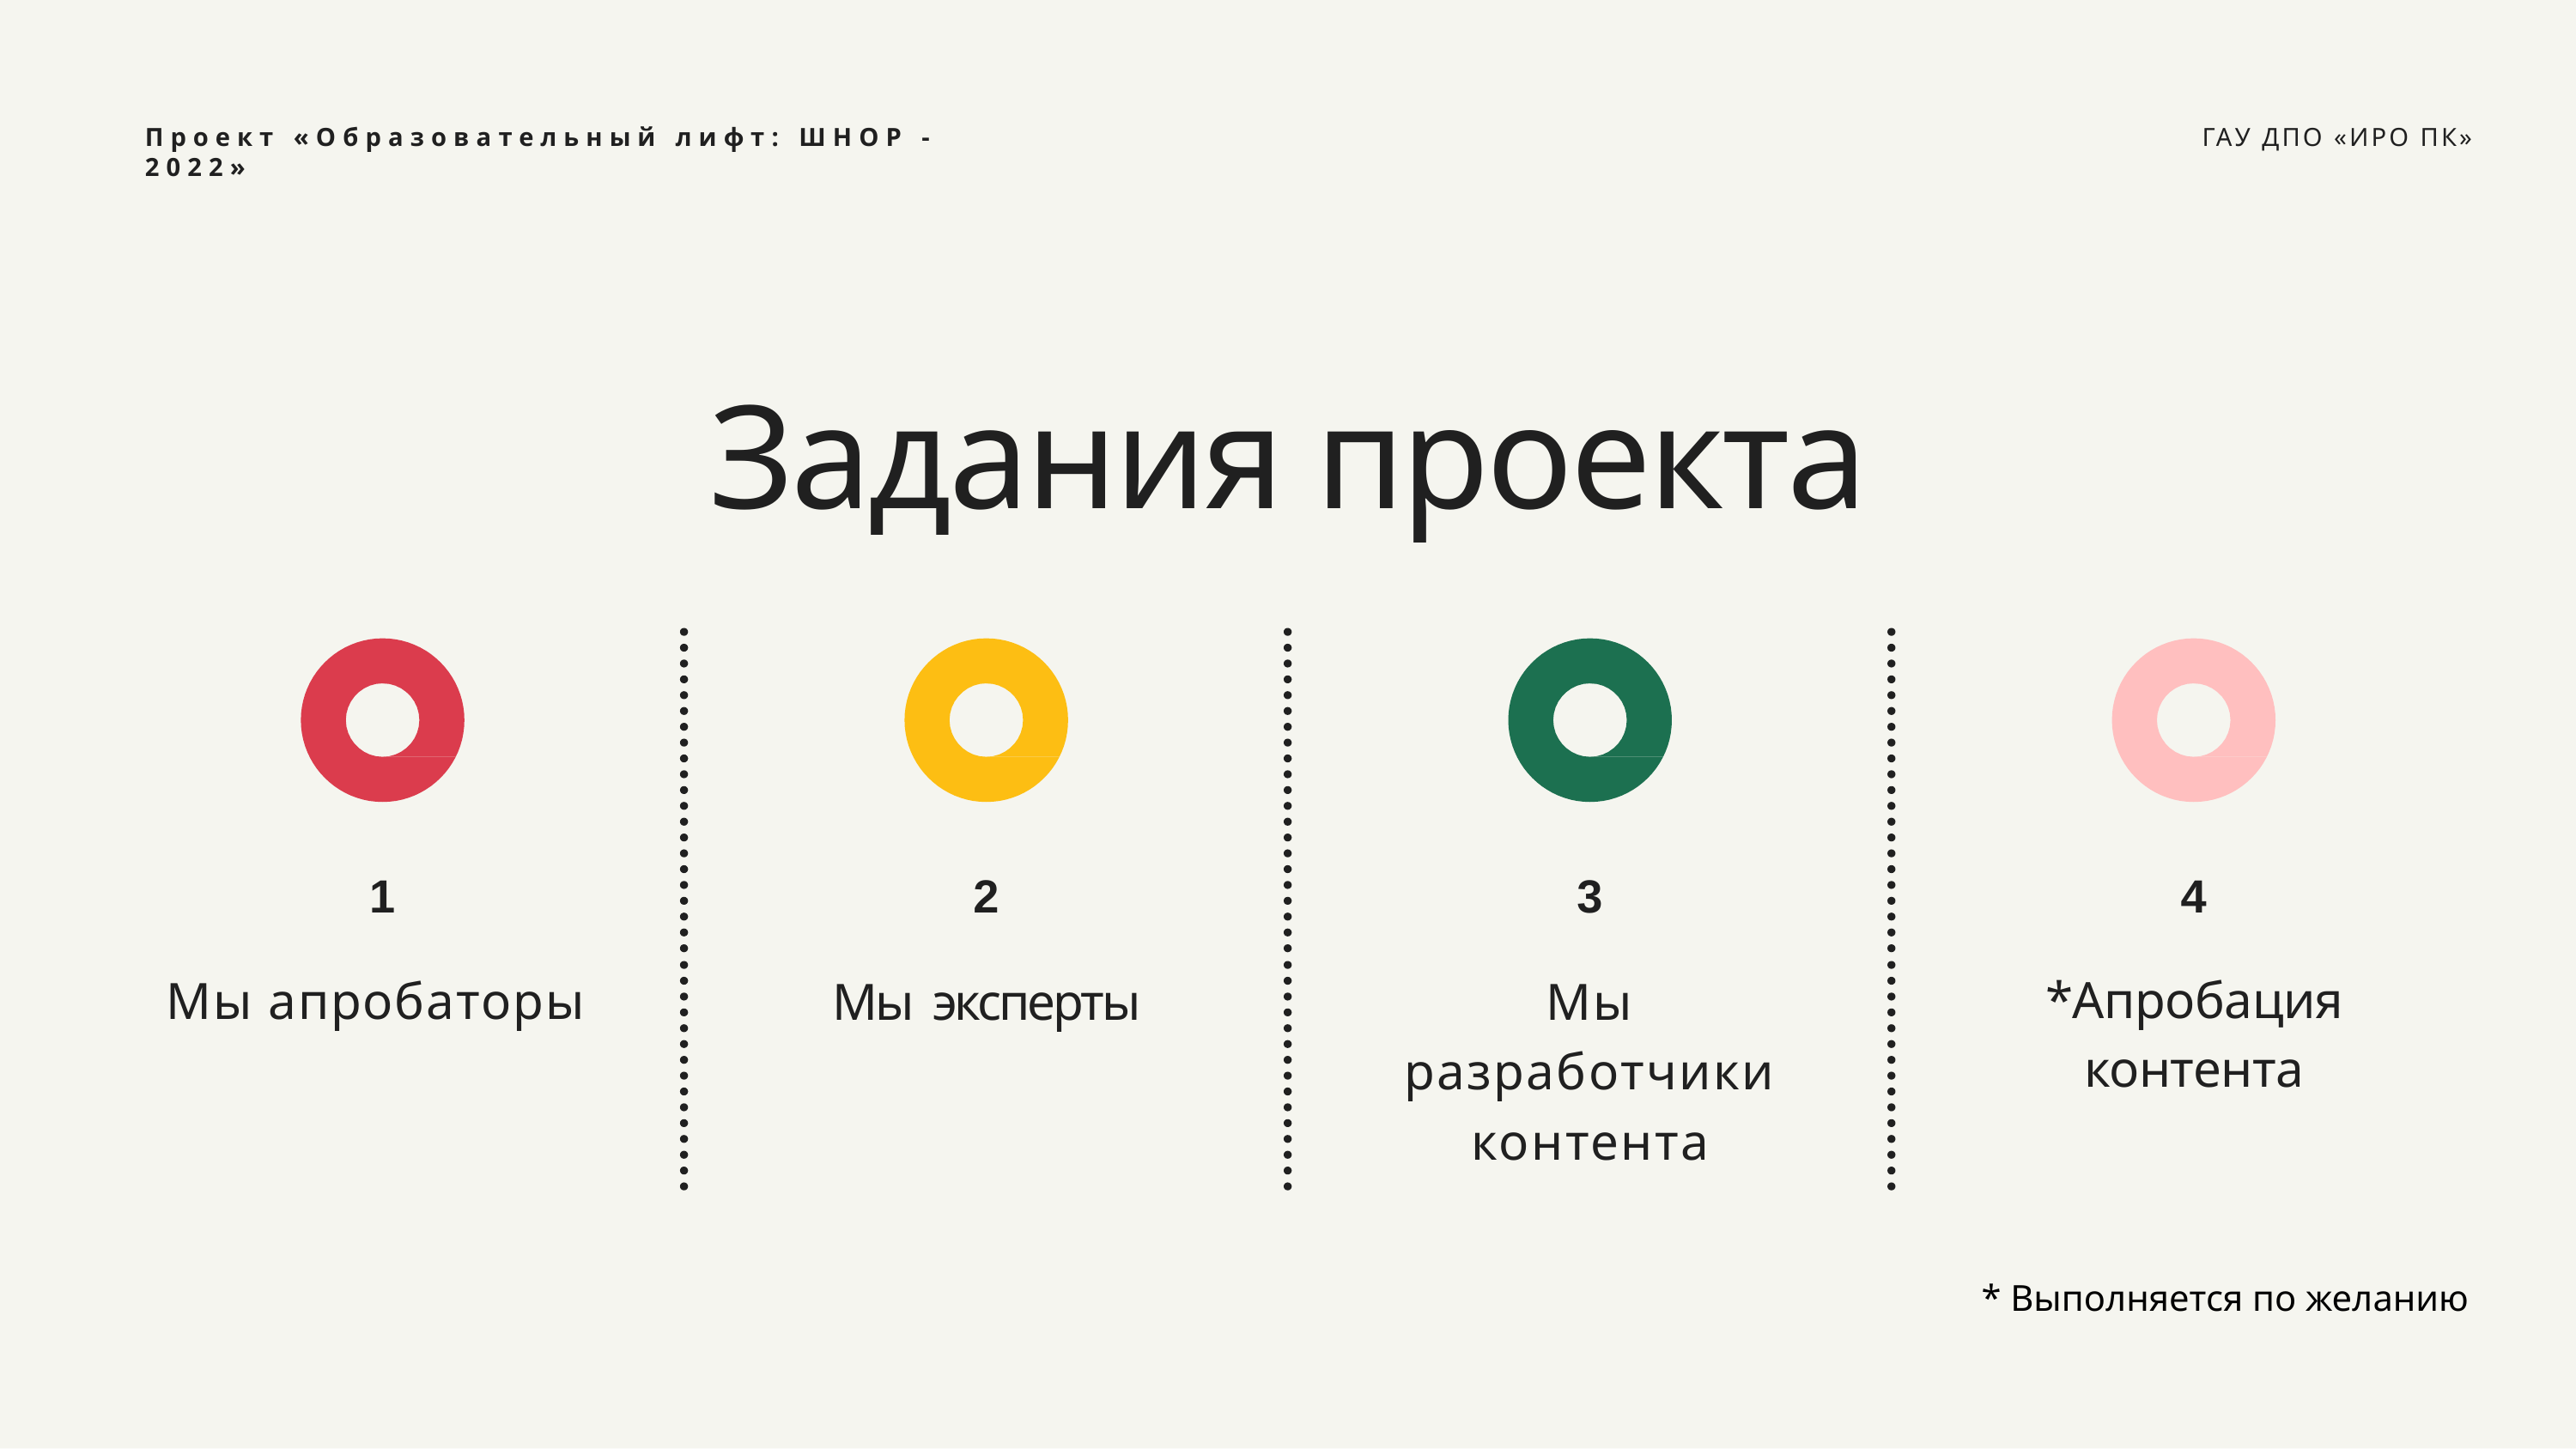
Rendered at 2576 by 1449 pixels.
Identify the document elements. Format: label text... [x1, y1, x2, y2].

text_box [679, 864, 689, 874]
text_box [1887, 723, 1896, 731]
text_box [2111, 638, 2276, 803]
text_box [679, 675, 689, 684]
text_box [679, 1103, 689, 1112]
text_box [679, 659, 689, 668]
title Задания проекта [271, 363, 2305, 608]
text_box [904, 638, 1068, 803]
text_box [679, 912, 689, 921]
text_box [1887, 706, 1896, 715]
text_box [679, 1119, 689, 1127]
text_box [679, 1135, 689, 1143]
text_box [1887, 864, 1896, 874]
text_box [1887, 1119, 1896, 1127]
text_box [1283, 754, 1292, 763]
text_box 4 *Апробация контента [1985, 864, 2402, 1098]
text_box [1283, 976, 1292, 985]
text_box [679, 881, 689, 889]
text_box [679, 1150, 689, 1159]
text_box [1887, 1056, 1896, 1064]
text_box [1887, 802, 1896, 810]
text_box [679, 1040, 689, 1048]
text_box [679, 896, 689, 905]
text_box [1887, 1071, 1896, 1080]
text_box [1283, 785, 1292, 794]
text_box [1887, 961, 1896, 969]
text_box [301, 638, 465, 803]
text_box [679, 961, 689, 969]
text_box [1283, 912, 1292, 921]
text_box [1887, 754, 1896, 763]
text_box [679, 1056, 689, 1064]
text_box [1283, 1008, 1292, 1016]
text_box [679, 738, 689, 747]
text_box [1283, 944, 1292, 953]
text_box [1887, 817, 1896, 826]
text_box [679, 770, 689, 779]
text_box [1283, 896, 1292, 905]
text_box [1887, 834, 1896, 842]
text_box [1283, 1167, 1292, 1175]
text_box [679, 706, 689, 715]
text_box [679, 944, 689, 953]
text_box [1887, 881, 1896, 889]
text_box [1283, 992, 1292, 1001]
text_box [1887, 992, 1896, 1001]
text_box [1887, 912, 1896, 921]
text_box [1887, 1040, 1896, 1048]
text_box [1887, 691, 1896, 700]
text_box [1887, 1135, 1896, 1143]
text_box [1283, 1056, 1292, 1064]
text_box [1283, 1135, 1292, 1143]
text_box [679, 834, 689, 842]
text_box [679, 691, 689, 700]
text_box [1887, 928, 1896, 937]
text_box [679, 723, 689, 731]
text_box [1887, 976, 1896, 985]
text_box [1887, 944, 1896, 953]
text_box [1887, 627, 1896, 636]
text_box [1283, 1040, 1292, 1048]
text_box [1283, 675, 1292, 684]
text_box [679, 817, 689, 826]
text_box [679, 928, 689, 937]
text_box [1283, 643, 1292, 652]
text_box [1283, 881, 1292, 889]
text_box [1887, 849, 1896, 858]
text_box [679, 992, 689, 1001]
text_box [679, 1087, 689, 1096]
text_box [679, 627, 689, 636]
text_box [1283, 834, 1292, 842]
text_box [1283, 770, 1292, 779]
text_box [679, 976, 689, 985]
text_box [1887, 1087, 1896, 1096]
text_box [1887, 896, 1896, 905]
text_box [1283, 849, 1292, 858]
text_box [1887, 1150, 1896, 1159]
text_box 2 Мы эксперты [753, 864, 1219, 1031]
text_box [1283, 817, 1292, 826]
text_box * Выполняется по желанию [1968, 1269, 2489, 1325]
text_box [1283, 961, 1292, 969]
text_box [1887, 785, 1896, 794]
text_box [1283, 864, 1292, 874]
text_box [1887, 738, 1896, 747]
text_box ГАУ ДПО «ИРО ПК» [2200, 119, 2489, 184]
text_box [1283, 738, 1292, 747]
text_box [1887, 643, 1896, 652]
text_box [1283, 659, 1292, 668]
text_box 3 Мы разработчики контента [1357, 864, 1823, 1170]
text_box [1887, 770, 1896, 779]
text_box [679, 1167, 689, 1175]
text_box [1283, 627, 1292, 636]
text_box [1887, 659, 1896, 668]
text_box [679, 849, 689, 858]
text_box Проект «Образовательный лифт: ШНОР - 2022» [143, 119, 966, 182]
text_box [1283, 723, 1292, 731]
text_box [1283, 1024, 1292, 1033]
text_box [1283, 1087, 1292, 1096]
text_box [1887, 1167, 1896, 1175]
text_box [1283, 1150, 1292, 1159]
text_box [679, 1071, 689, 1080]
text_box [1887, 1008, 1896, 1016]
text_box [1887, 675, 1896, 684]
text_box [1283, 1182, 1292, 1191]
text_box [1508, 638, 1672, 803]
text_box [679, 1182, 689, 1191]
text_box [1283, 706, 1292, 715]
text_box [1887, 1103, 1896, 1112]
text_box [679, 1024, 689, 1033]
text_box [1283, 928, 1292, 937]
text_box 1 Мы апробаторы [150, 864, 615, 1029]
text_box [1283, 1071, 1292, 1080]
text_box [1887, 1182, 1896, 1191]
text_box [679, 785, 689, 794]
text_box [1283, 691, 1292, 700]
text_box [679, 1008, 689, 1016]
text_box [1283, 1103, 1292, 1112]
text_box [1283, 1119, 1292, 1127]
text_box [679, 802, 689, 810]
text_box [1283, 802, 1292, 810]
text_box [679, 754, 689, 763]
text_box [1887, 1024, 1896, 1033]
text_box [679, 643, 689, 652]
